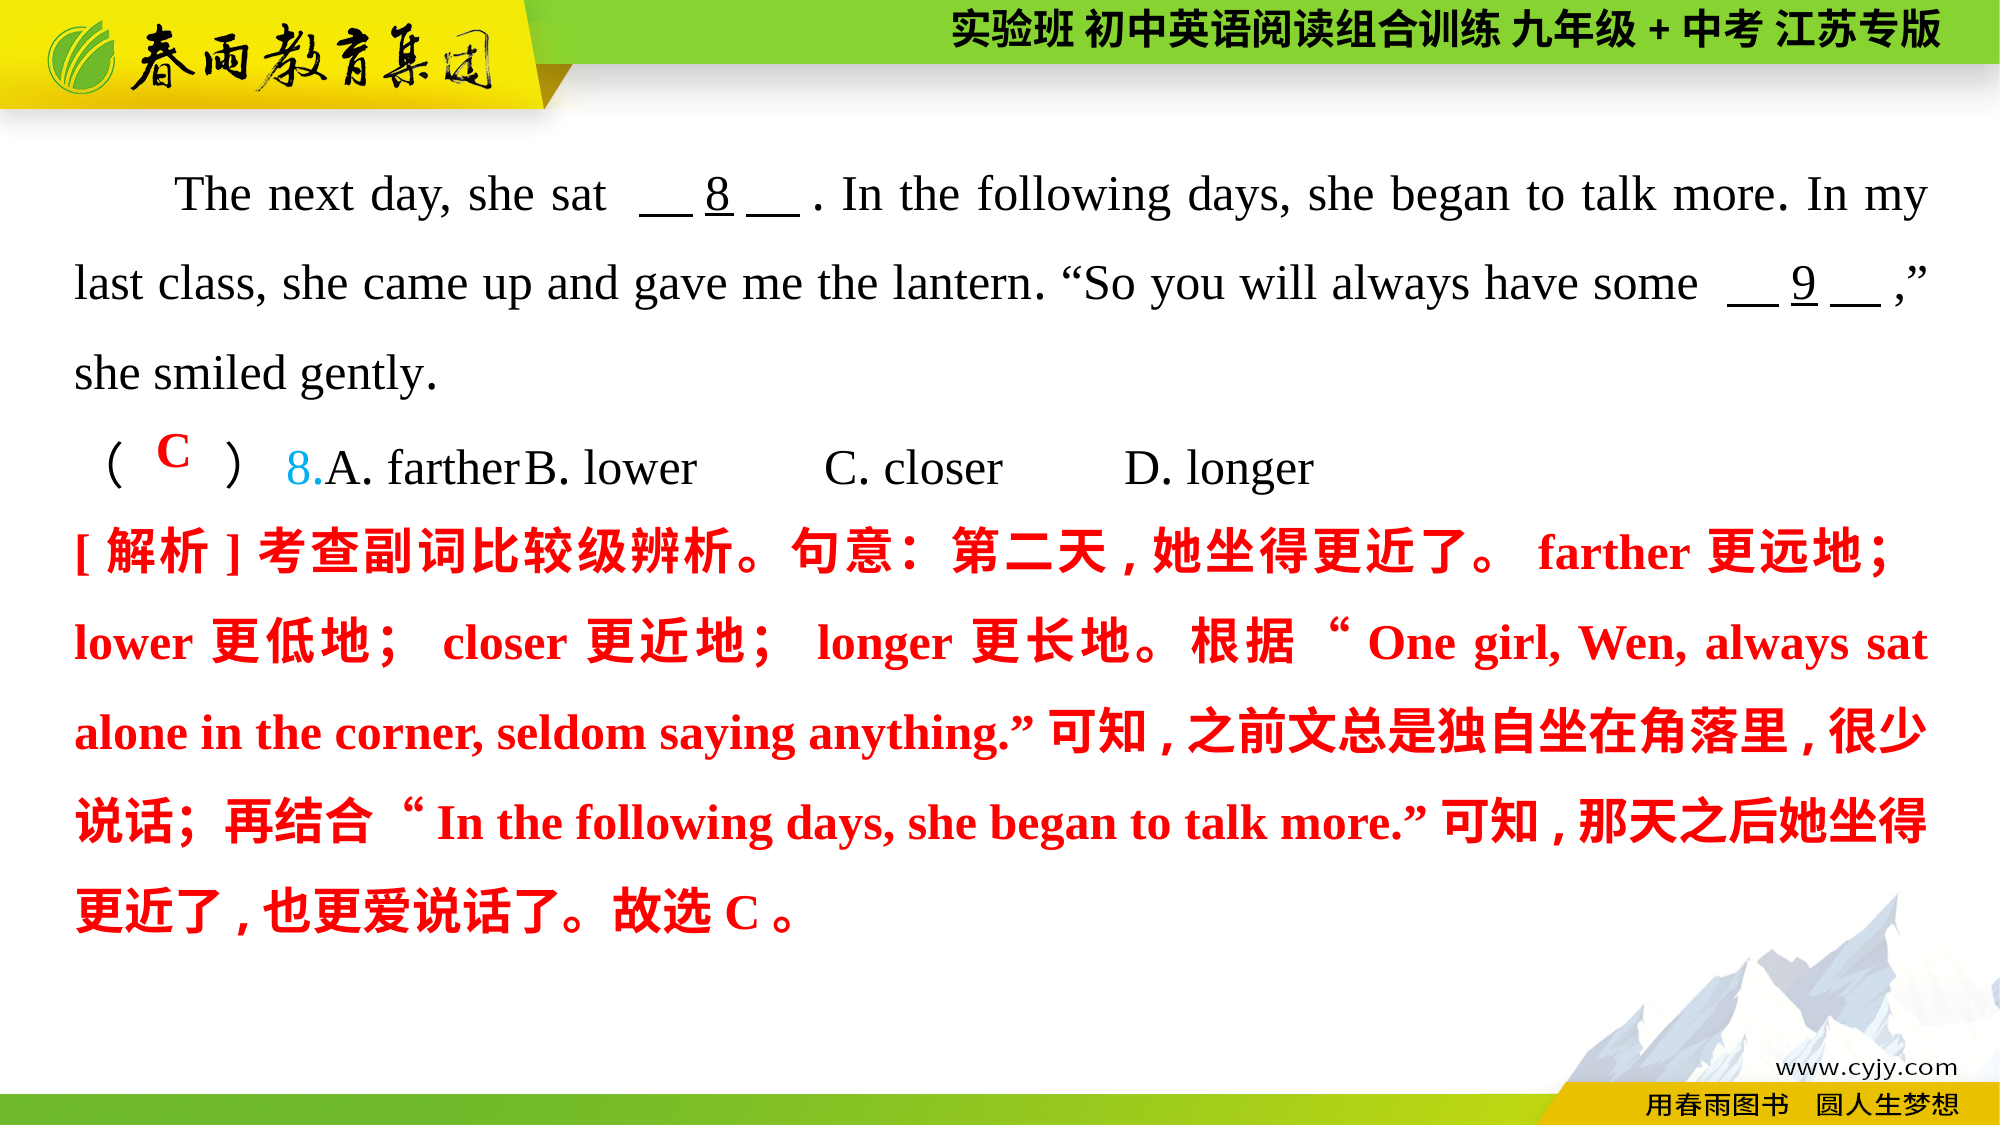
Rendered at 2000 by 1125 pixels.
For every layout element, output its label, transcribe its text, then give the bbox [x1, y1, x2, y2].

text_box [解析]考查副词比较级辨析。句意：第二天,她坐得更近了。farther更远地；lower更低地；closer更近地；longer更长地。根据“One girl, Wen, always sat alone in the corner, seldom saying anything.”可知,之前文总是独自坐在角落里,很少说话；再结合“In the following days, she began to talk more.”可知,那天之后她坐得更近了,也更爱说话了。故选C。 [59, 482, 1944, 948]
text_box （ ）8.A. farther B. lower C. closer D. longer [59, 397, 1944, 482]
list The next day, she sat 8 . In the following days, she began to talk more. In my last class, she came up and gave me the lantern. “So you will always have some 9 ,” she smiled gently. [59, 122, 1944, 397]
text_box C [141, 410, 207, 482]
picture [0, 0, 2000, 1125]
